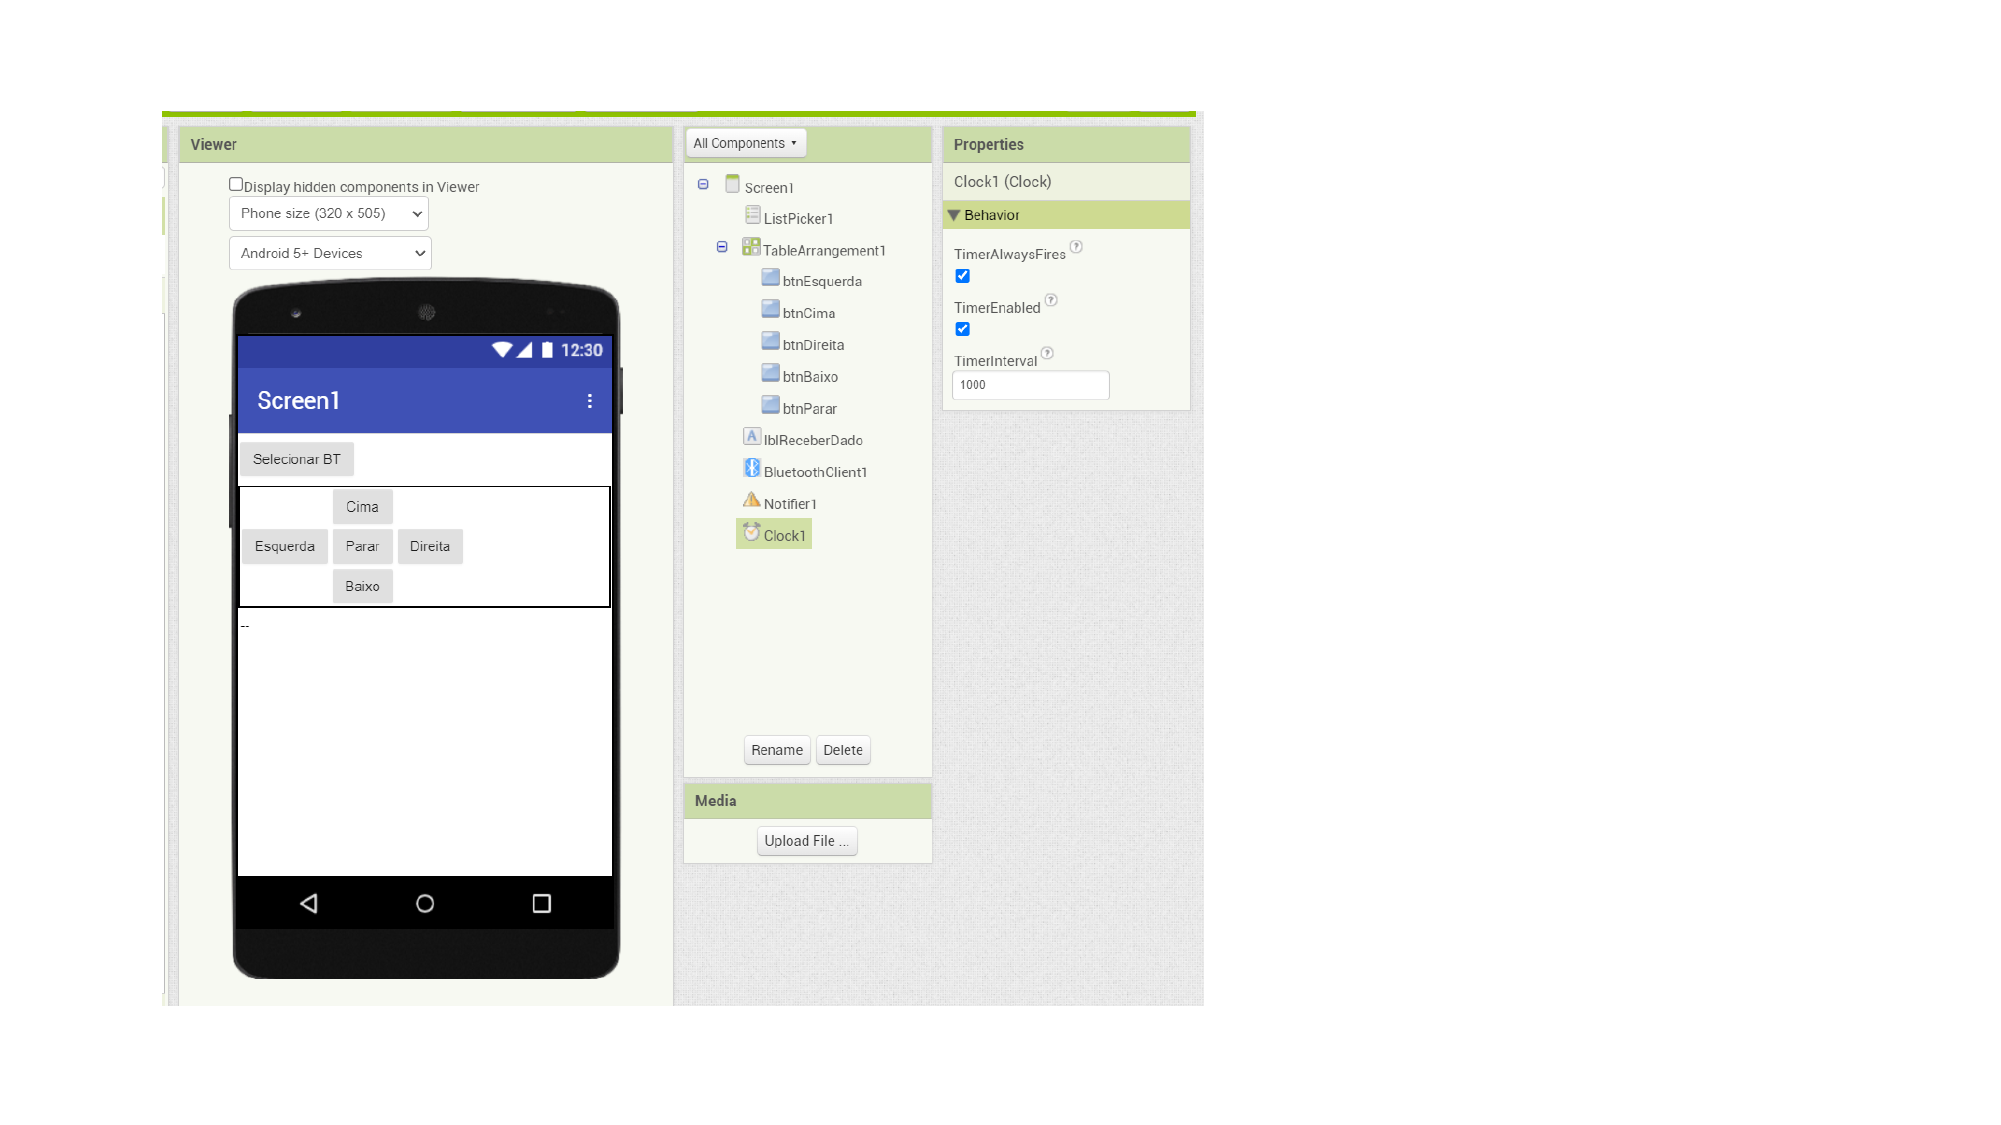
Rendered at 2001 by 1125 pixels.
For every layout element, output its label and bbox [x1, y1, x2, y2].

picture [161, 111, 1205, 1006]
